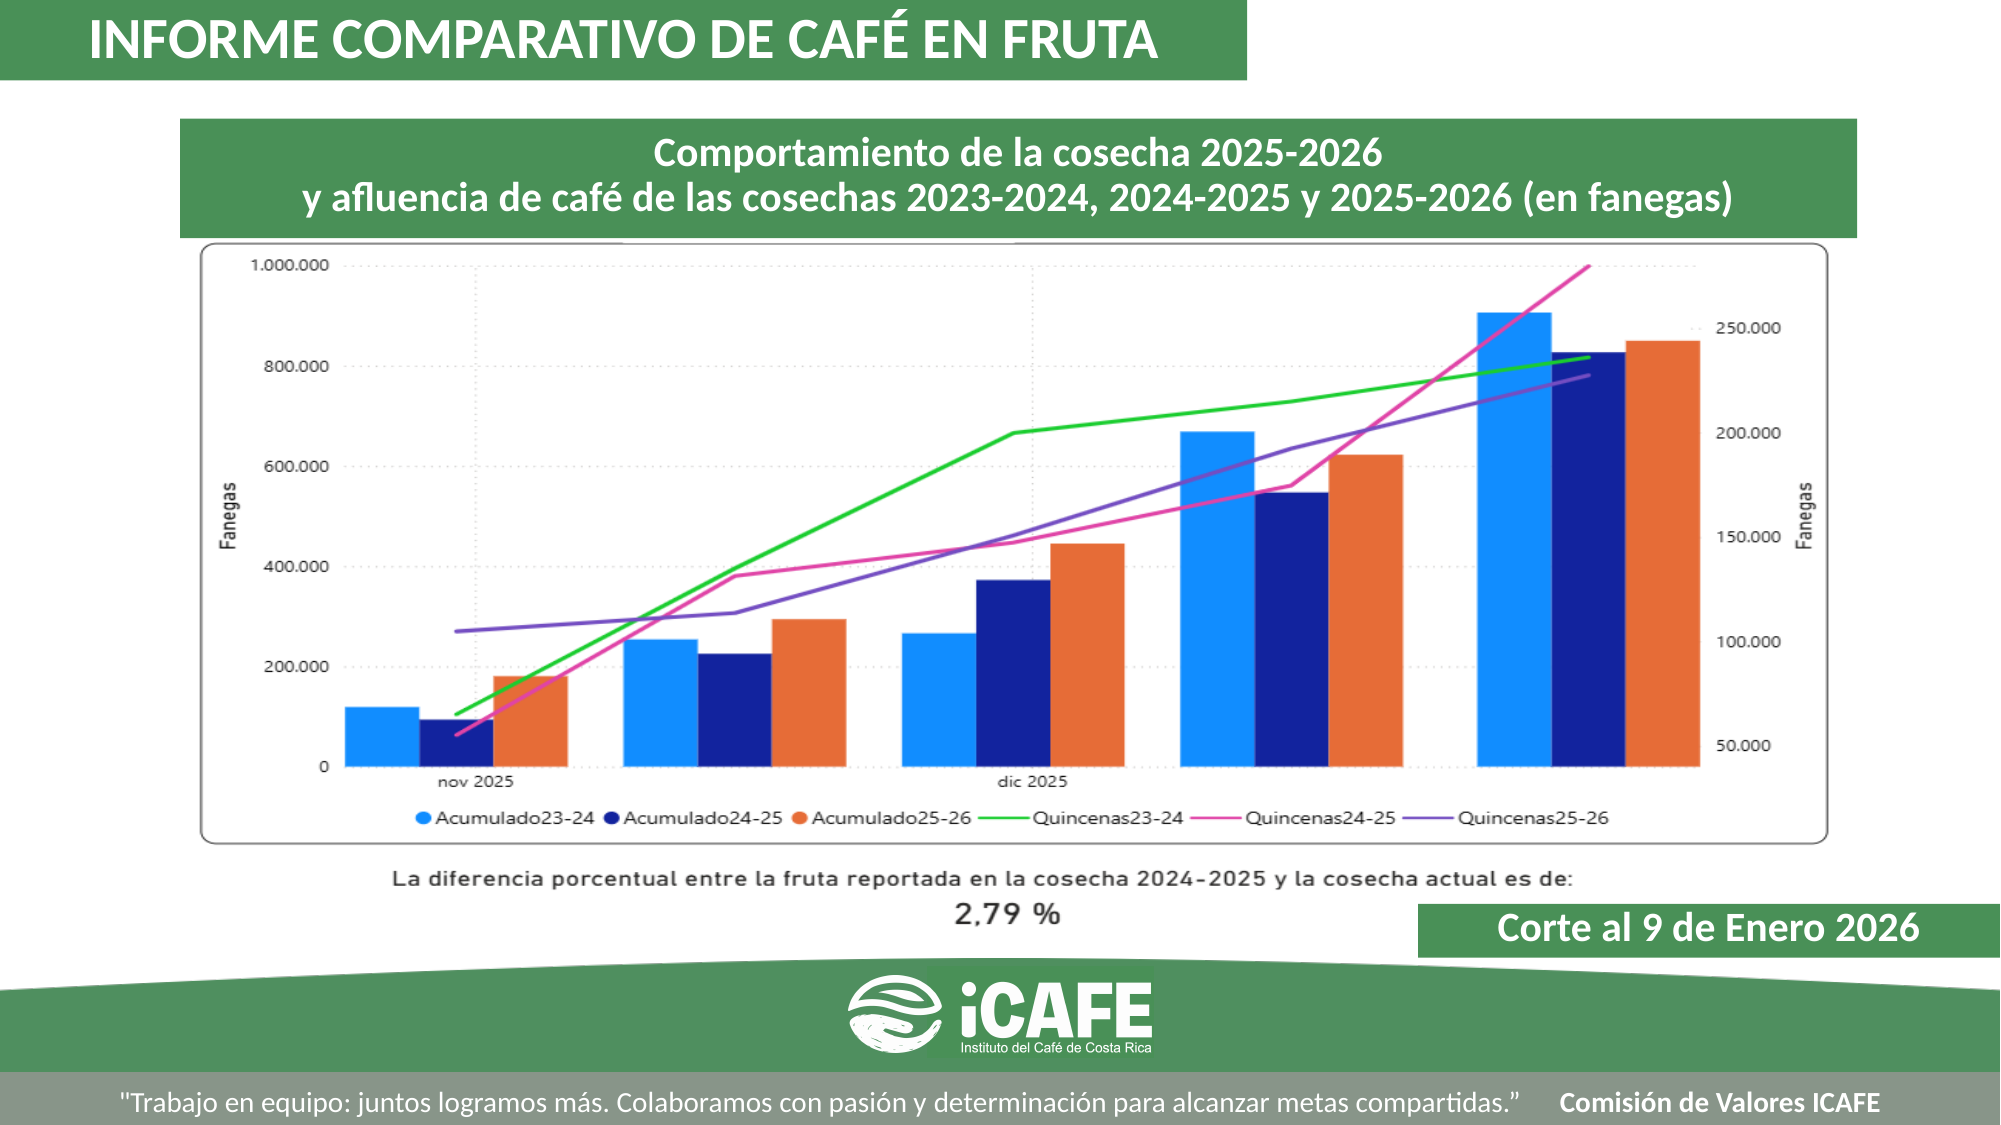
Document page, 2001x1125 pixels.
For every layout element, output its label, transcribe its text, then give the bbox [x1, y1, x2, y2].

text_box "Trabajo en equipo: juntos logramos más. Colaboramos con pasión y determinación para alcanzar metas compartidas.” Comisión de Valores ICAFE​ [103, 1075, 1896, 1125]
text_box INFORME COMPARATIVO DE CAFÉ EN FRUTA [0, 0, 1248, 81]
text_box [0, 1072, 2000, 1125]
picture [180, 241, 1858, 940]
picture [848, 975, 1152, 1053]
text_box Comportamiento de la cosecha 2025-2026 y afluencia de café de las cosechas 2023-2024, 2024-2025 y 2025-2026 (en fanegas) [180, 118, 1858, 239]
text_box Corte al 9 de Enero 2026 [1418, 903, 2000, 958]
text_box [0, 958, 2000, 1072]
